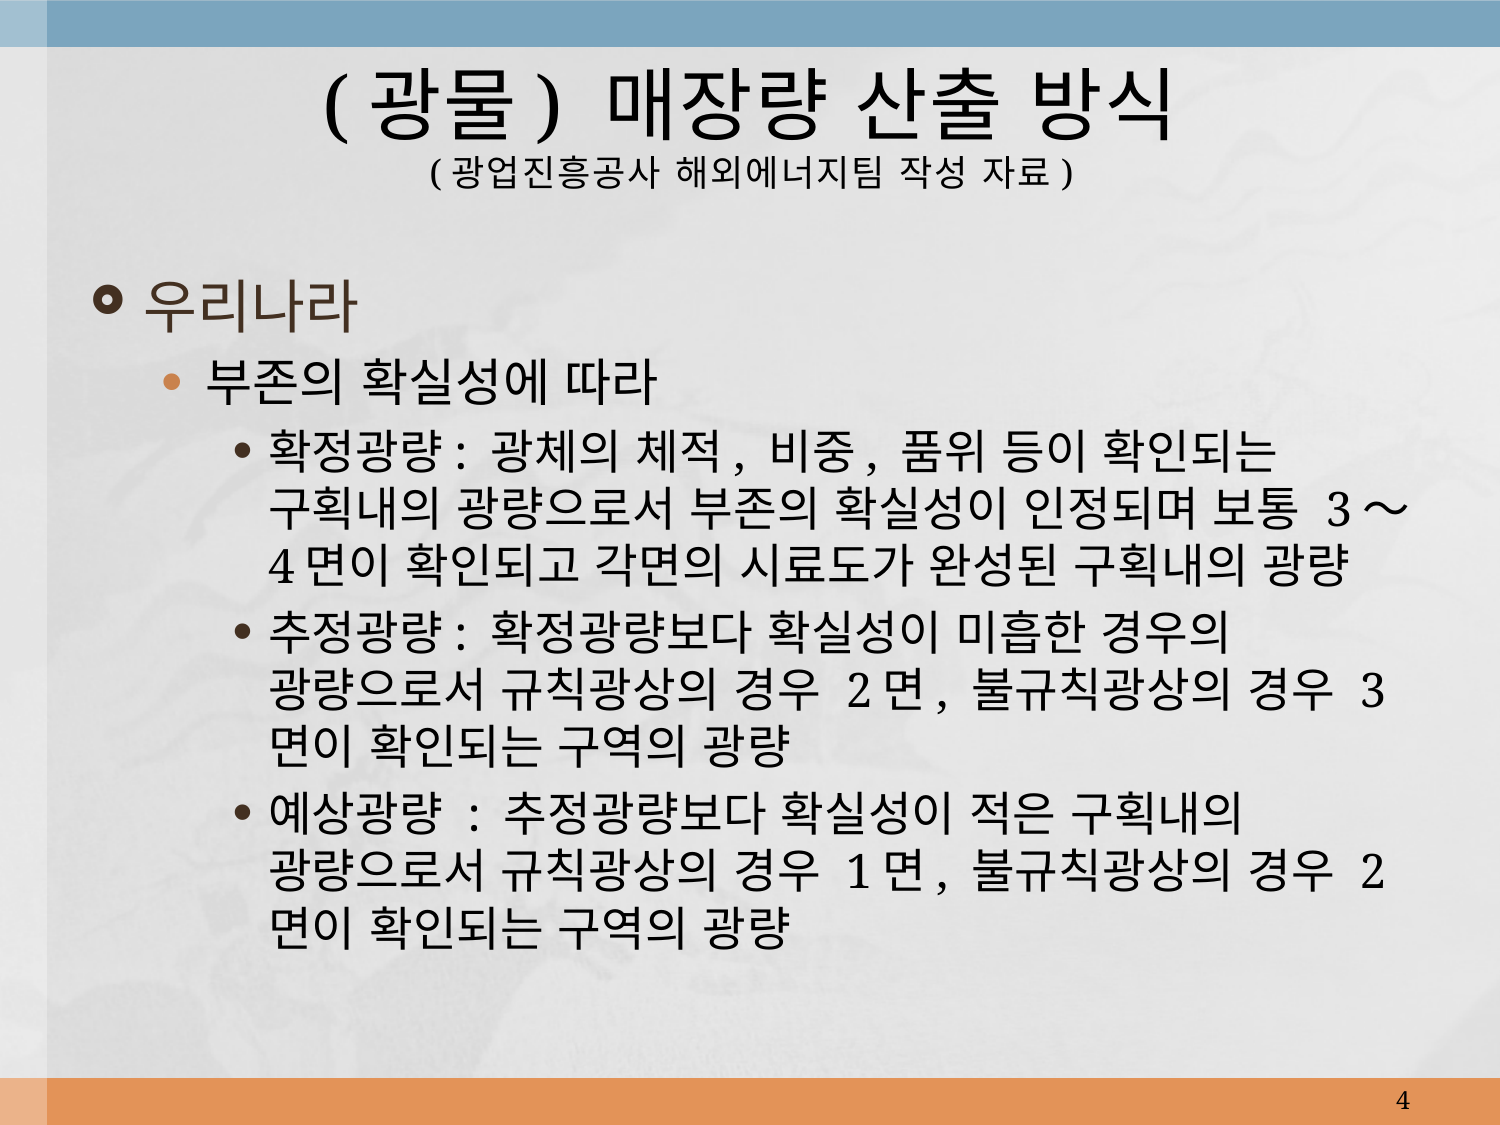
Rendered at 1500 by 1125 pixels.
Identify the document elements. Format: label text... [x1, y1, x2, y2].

list 우리나라 부존의 확실성에 따라 확정광량: 광체의 체적, 비중, 품위 등이 확인되는 구획내의 광량으로서 부존의 확실성이 인정되며 보통 3～4면이 확인되고 각면의 시료도가 완성된 구획내의 광량 추정광량: 확정광량보다 확실성이 미흡한 경우의 광량으로서 규칙광상의 경우 2면, 불규칙광상의 경우 3면이 확인되는 구역의 광량 예상광량 : 추정광량보다 확실성이 적은 구획내의 광량으로서 규칙광상의 경우 1면, 불규칙광상의 경우 2면이 확인되는 구역의 광량 [75, 262, 1425, 1005]
slide_number 4 [1074, 1078, 1425, 1125]
title (광물) 매장량 산출 방식 (광업진흥공사 해외에너지팀 작성 자료) [49, 46, 1454, 202]
